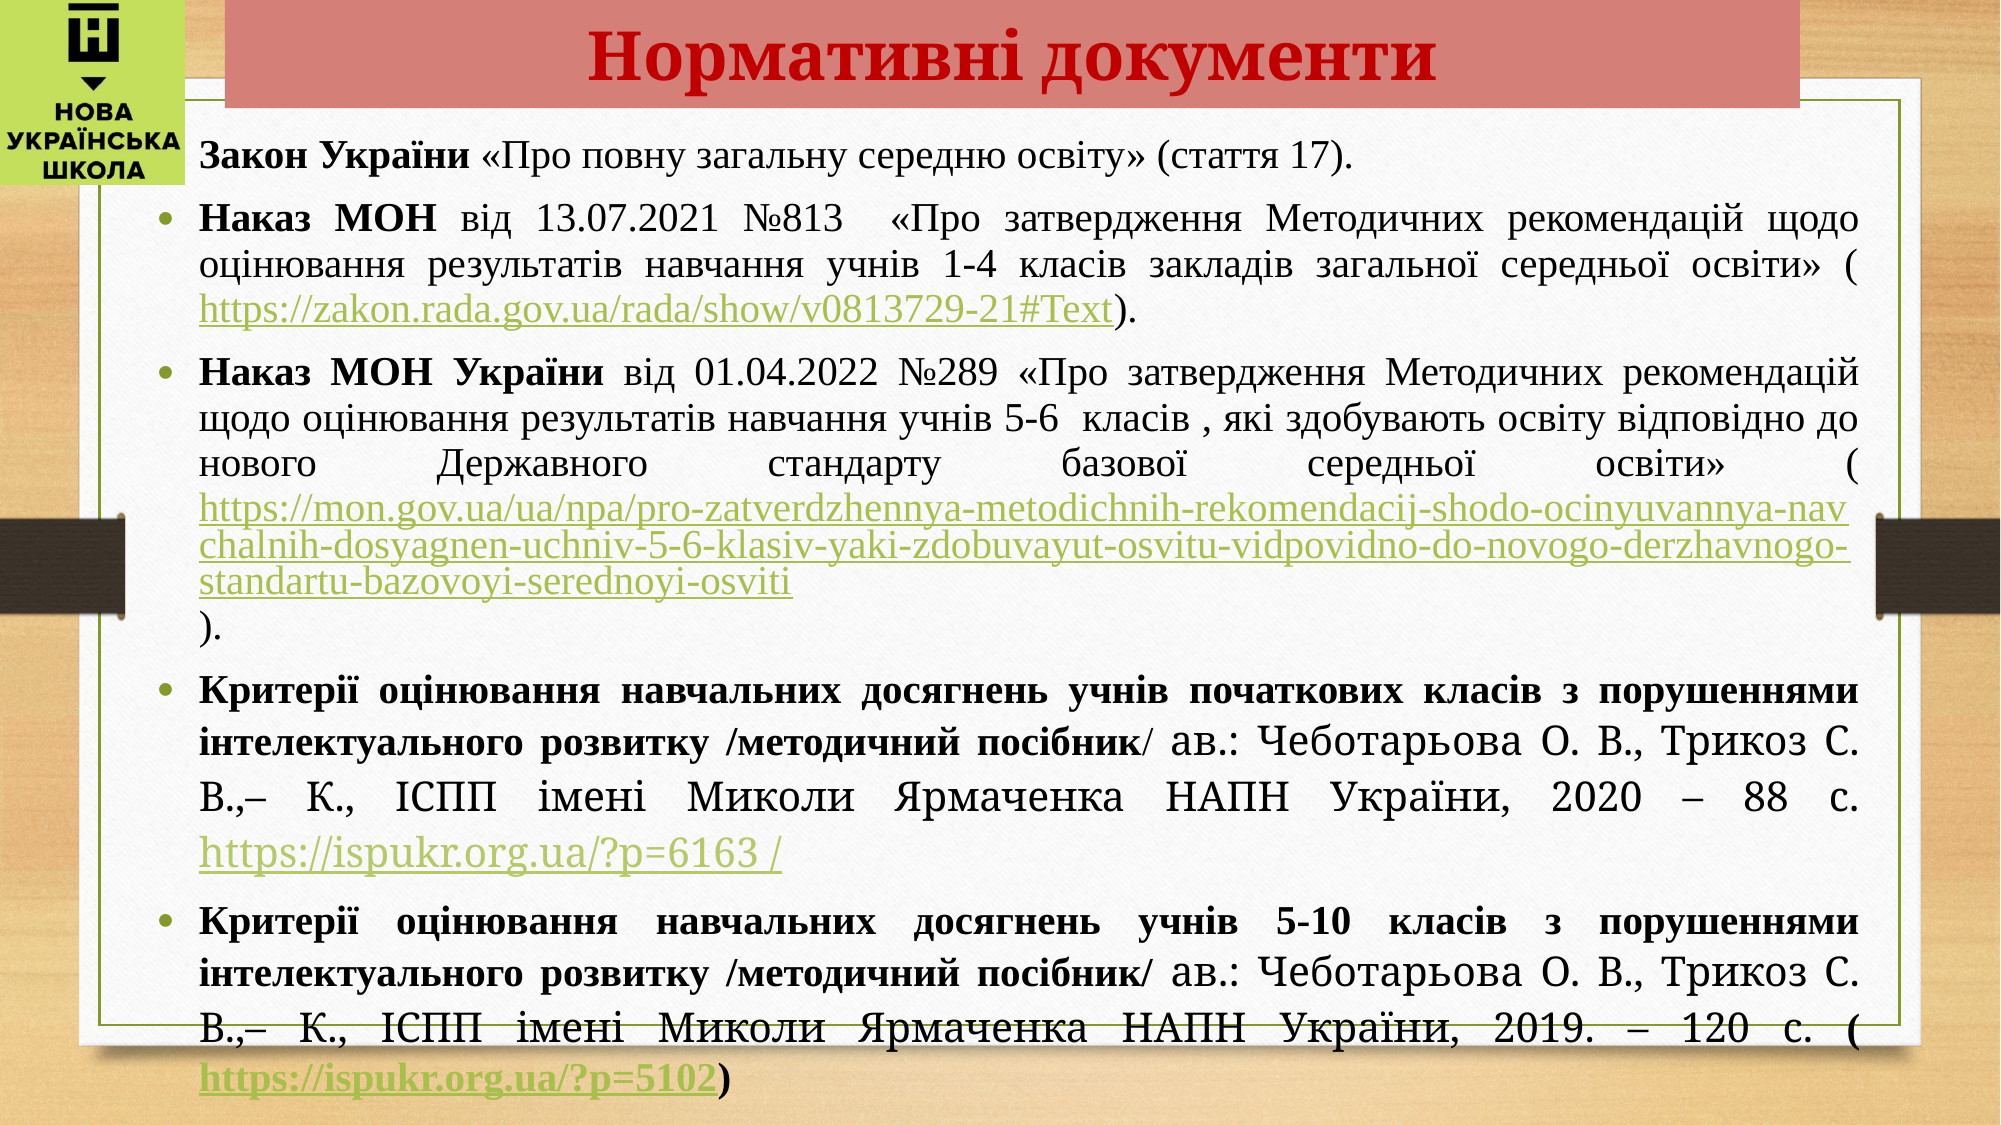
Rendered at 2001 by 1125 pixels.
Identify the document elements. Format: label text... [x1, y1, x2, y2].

text_box Закон України «Про повну загальну середню освіту» (стаття 17). Наказ МОН від 13.07.2021 №813 «Про затвердження Методичних рекомендацій щодо оцінювання результатів навчання учнів 1-4 класів закладів загальної середньої освіти» (https://zakon.rada.gov.ua/rada/show/v0813729-21#Text). Наказ МОН України від 01.04.2022 №289 «Про затвердження Методичних рекомендацій щодо оцінювання результатів навчання учнів 5-6 класів , які здобувають освіту відповідно до нового Державного стандарту базової середньої освіти» (https://mon.gov.ua/ua/npa/pro-zatverdzhennya-metodichnih-rekomendacij-shodo-ocinyuvannya-navchalnih-dosyagnen-uchniv-5-6-klasiv-yaki-zdobuvayut-osvitu-vidpovidno-do-novogo-derzhavnogo-standartu-bazovoyi-serednoyi-osviti). Критерії оцінювання навчальних досягнень учнів початкових класів з порушеннями інтелектуального розвитку /методичний посібник/ ав.: Чеботарьова О. В., Трикоз С. В.,– К., ІСПП імені Миколи Ярмаченка НАПН України, 2020 – 88 с. https://ispukr.org.ua/?p=6163 / Критерії оцінювання навчальних досягнень учнів 5-10 класів з порушеннями інтелектуального розвитку /методичний посібник/ ав.: Чеботарьова О. В., Трикоз С. В.,– К., ІСПП імені Миколи Ярмаченка НАПН України, 2019. – 120 с. (https://ispukr.org.ua/?p=5102) [142, 124, 1875, 1055]
picture [0, 0, 2001, 1125]
text_box Нормативні документи [224, 0, 1800, 109]
